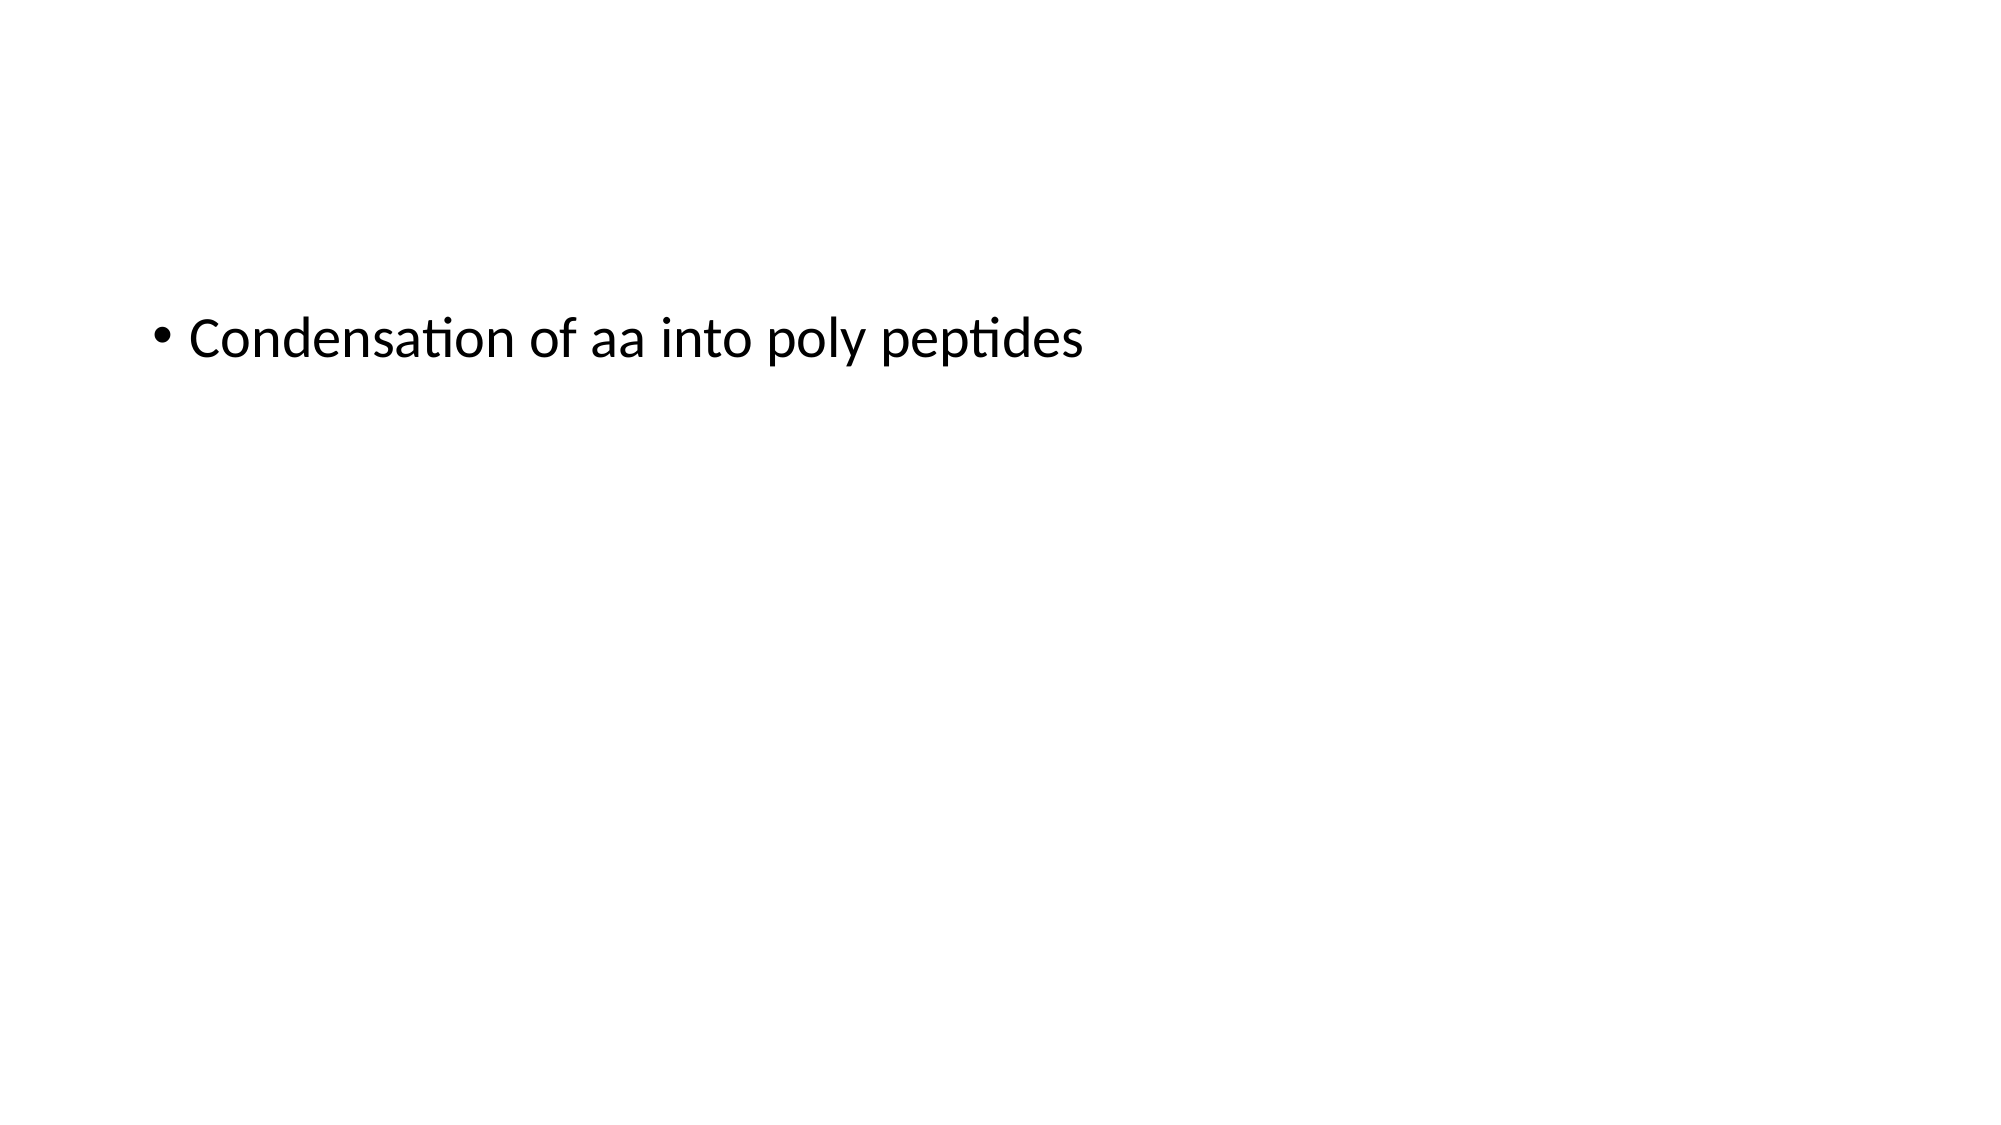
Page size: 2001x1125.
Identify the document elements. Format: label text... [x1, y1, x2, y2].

list Condensation of aa into poly peptides [137, 299, 1863, 1014]
